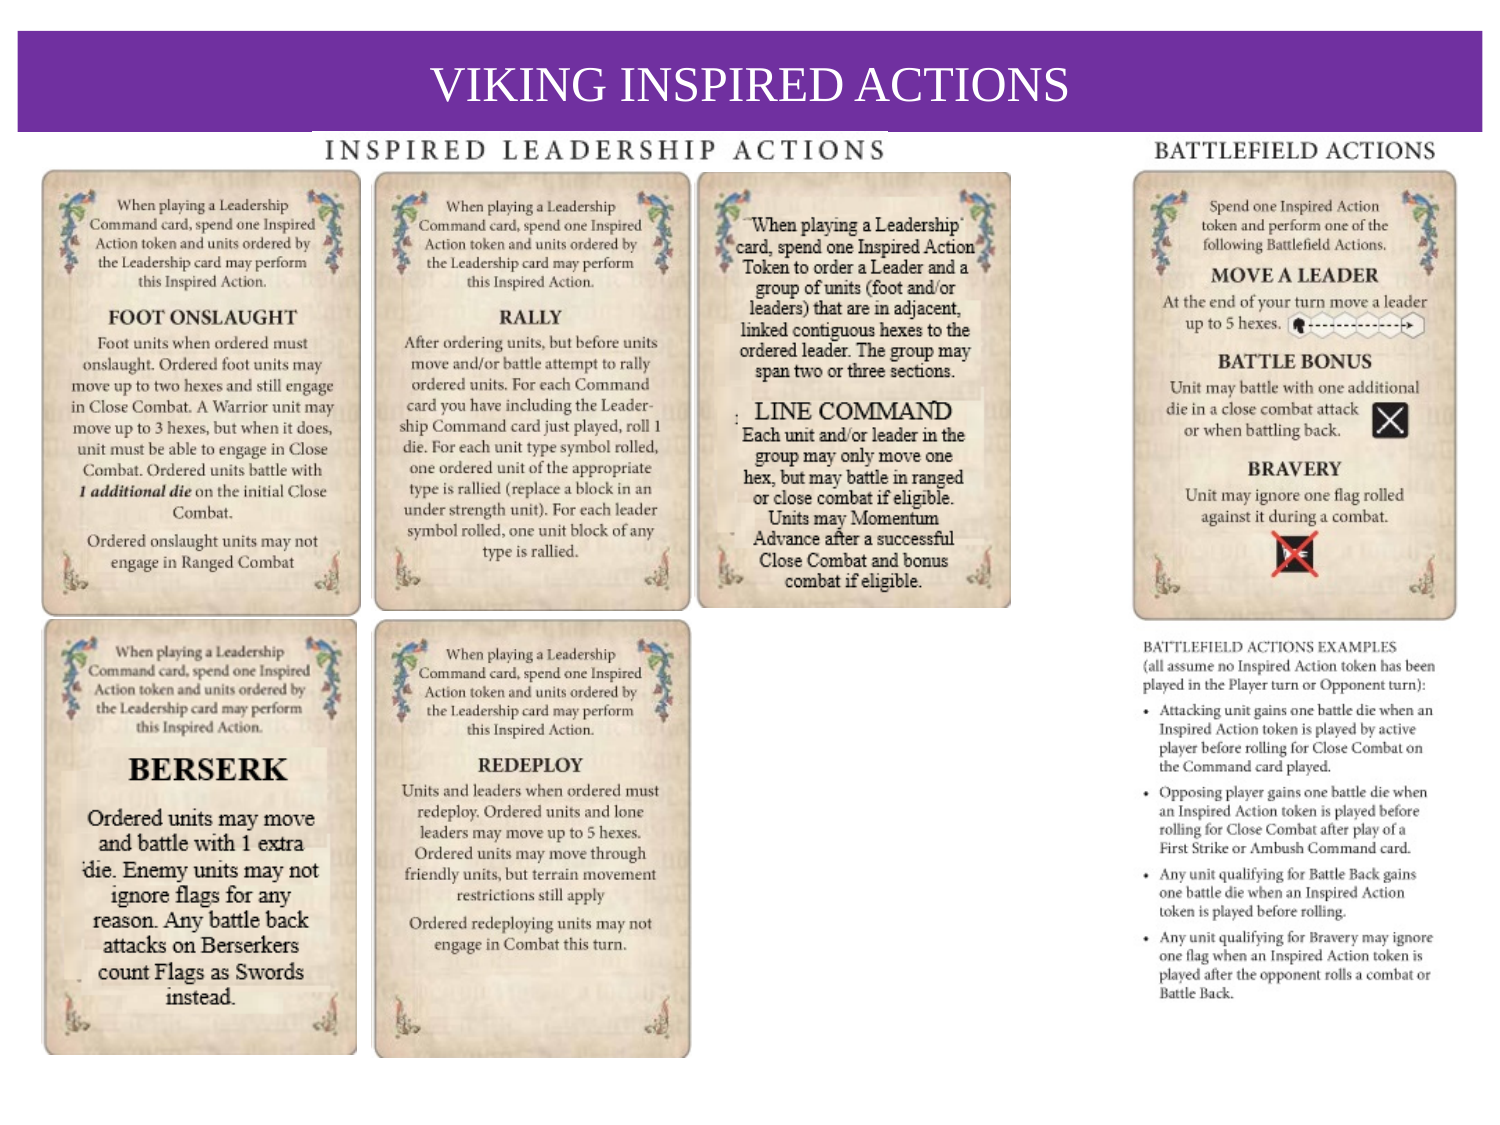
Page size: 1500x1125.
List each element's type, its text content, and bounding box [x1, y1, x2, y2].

picture [371, 168, 692, 611]
picture [1128, 131, 1459, 1007]
title VIKING INSPIRED ACTIONS [17, 30, 1483, 132]
picture [41, 167, 361, 617]
picture [312, 131, 889, 164]
picture [371, 619, 692, 1058]
picture [41, 619, 358, 1055]
picture [694, 172, 1011, 608]
